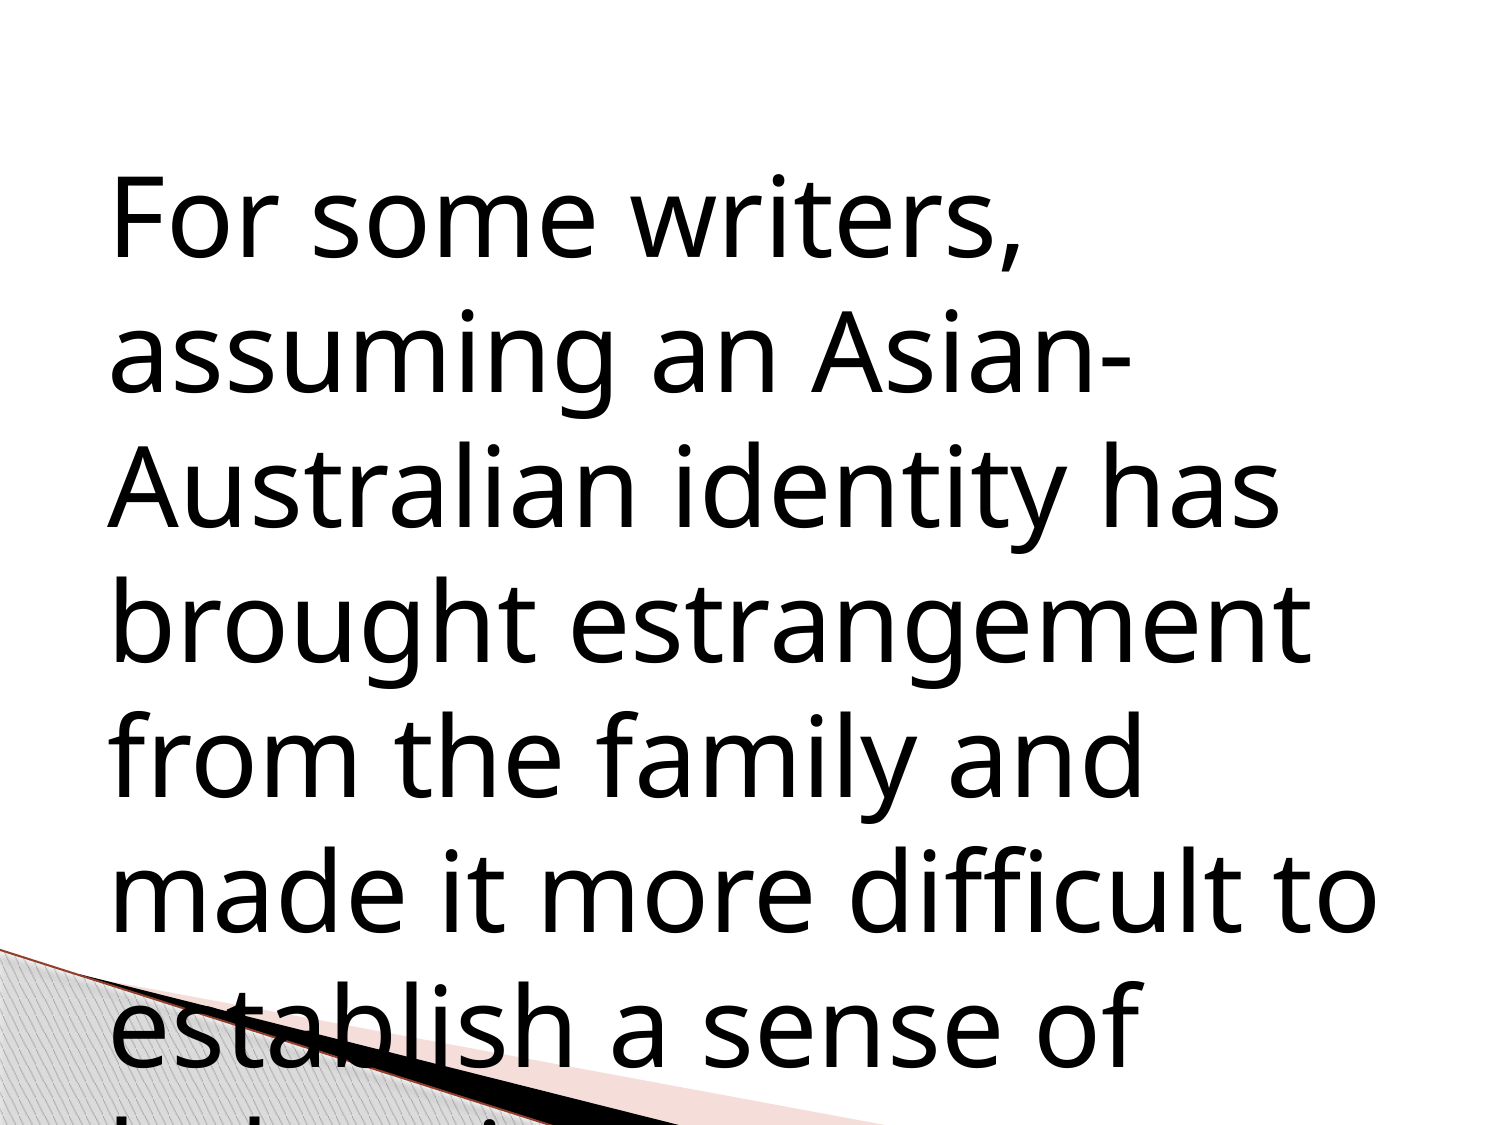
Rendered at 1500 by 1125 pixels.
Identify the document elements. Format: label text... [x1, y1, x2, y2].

list For some writers, assuming an Asian-Australian identity has brought estrangement from the family and made it more difficult to establish a sense of belonging. [75, 137, 1425, 986]
